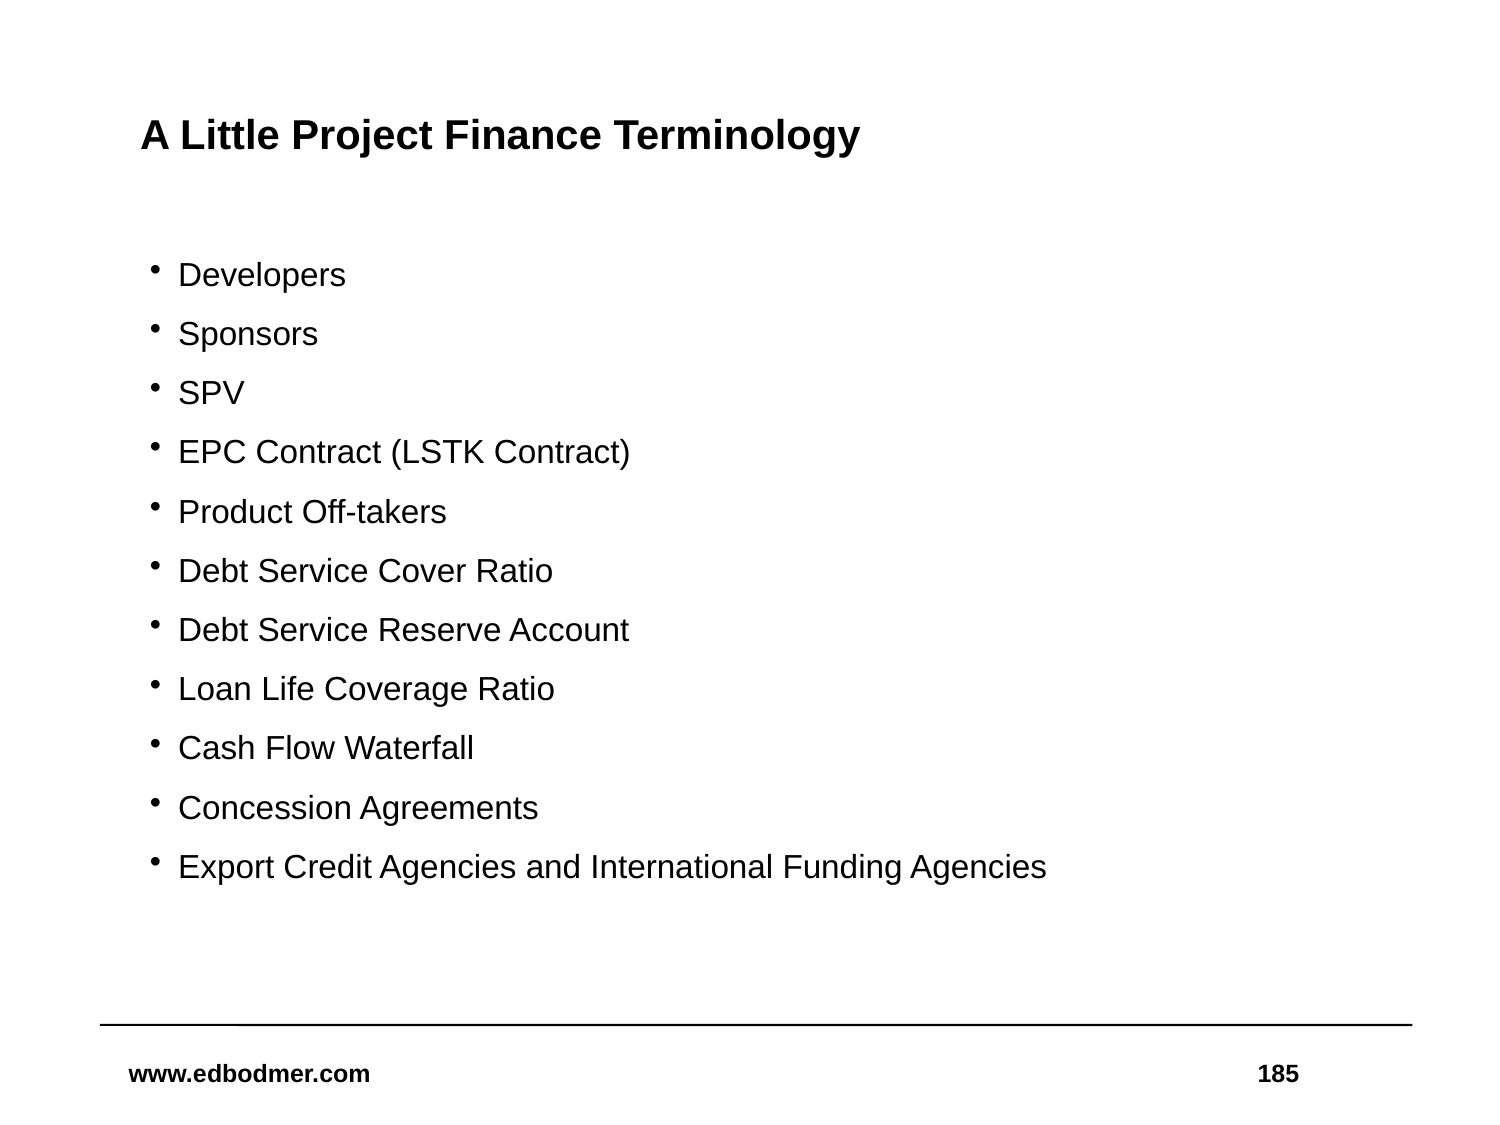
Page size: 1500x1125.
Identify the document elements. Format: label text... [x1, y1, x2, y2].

list Developers Sponsors SPV EPC Contract (LSTK Contract) Product Off-takers Debt Service Cover Ratio Debt Service Reserve Account Loan Life Coverage Ratio Cash Flow Waterfall Concession Agreements Export Credit Agencies and International Funding Agencies [125, 249, 1375, 1000]
title A Little Project Finance Terminology [125, 99, 1288, 225]
